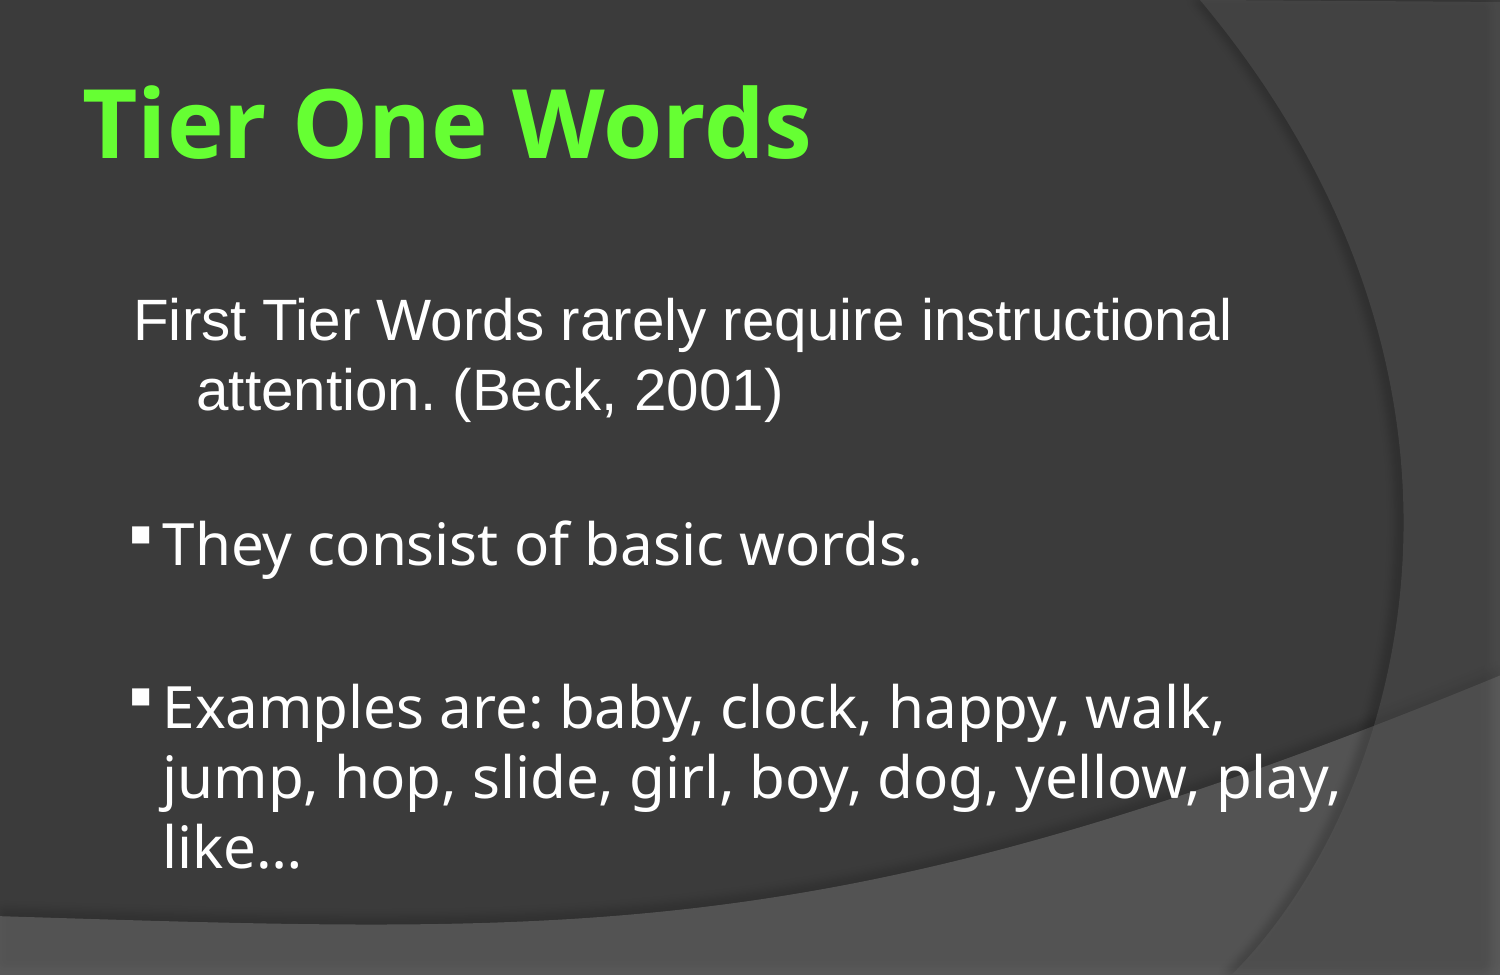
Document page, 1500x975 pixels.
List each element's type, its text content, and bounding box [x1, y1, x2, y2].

list First Tier Words rarely require instructional attention. (Beck, 2001) [112, 274, 1500, 431]
text_box Examples are: baby, clock, happy, walk, jump, hop, slide, girl, boy, dog, yellow, play, like… [112, 662, 1413, 888]
title Tier One Words [74, 38, 1301, 202]
text_box They consist of basic words. [112, 500, 1388, 585]
